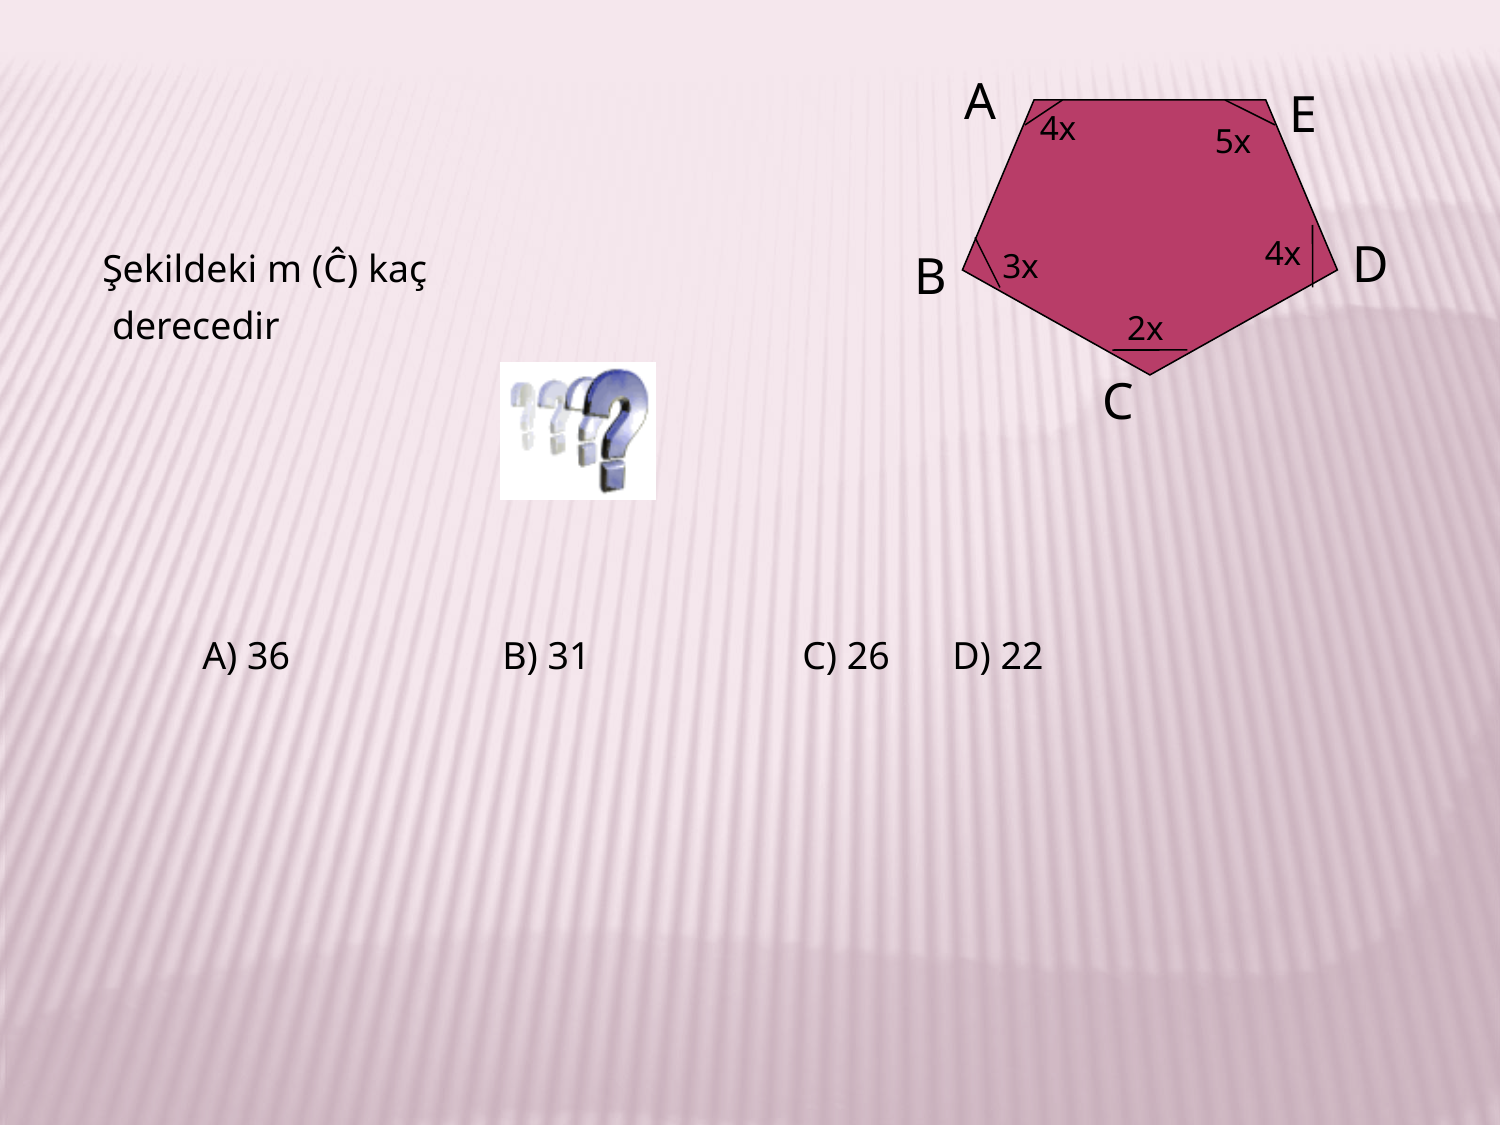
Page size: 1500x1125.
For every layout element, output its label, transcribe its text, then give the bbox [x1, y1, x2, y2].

text_box [1114, 355, 1186, 368]
text_box B [900, 237, 1000, 313]
text_box 2x [1112, 299, 1188, 355]
text_box E [1274, 74, 1338, 150]
text_box C [1087, 362, 1163, 438]
text_box A [949, 62, 1013, 138]
text_box 3x [1000, 237, 1075, 293]
text_box D [1337, 224, 1388, 300]
text_box Şekildeki m (Ĉ) kaç derecedir [87, 237, 813, 355]
picture [499, 362, 657, 500]
text_box [976, 99, 1319, 354]
text_box 4x [1025, 99, 1125, 155]
text_box 4x [1249, 224, 1337, 280]
text_box 5x [1199, 112, 1288, 168]
text_box A) 36 B) 31 C) 26 D) 22 [187, 624, 1338, 685]
